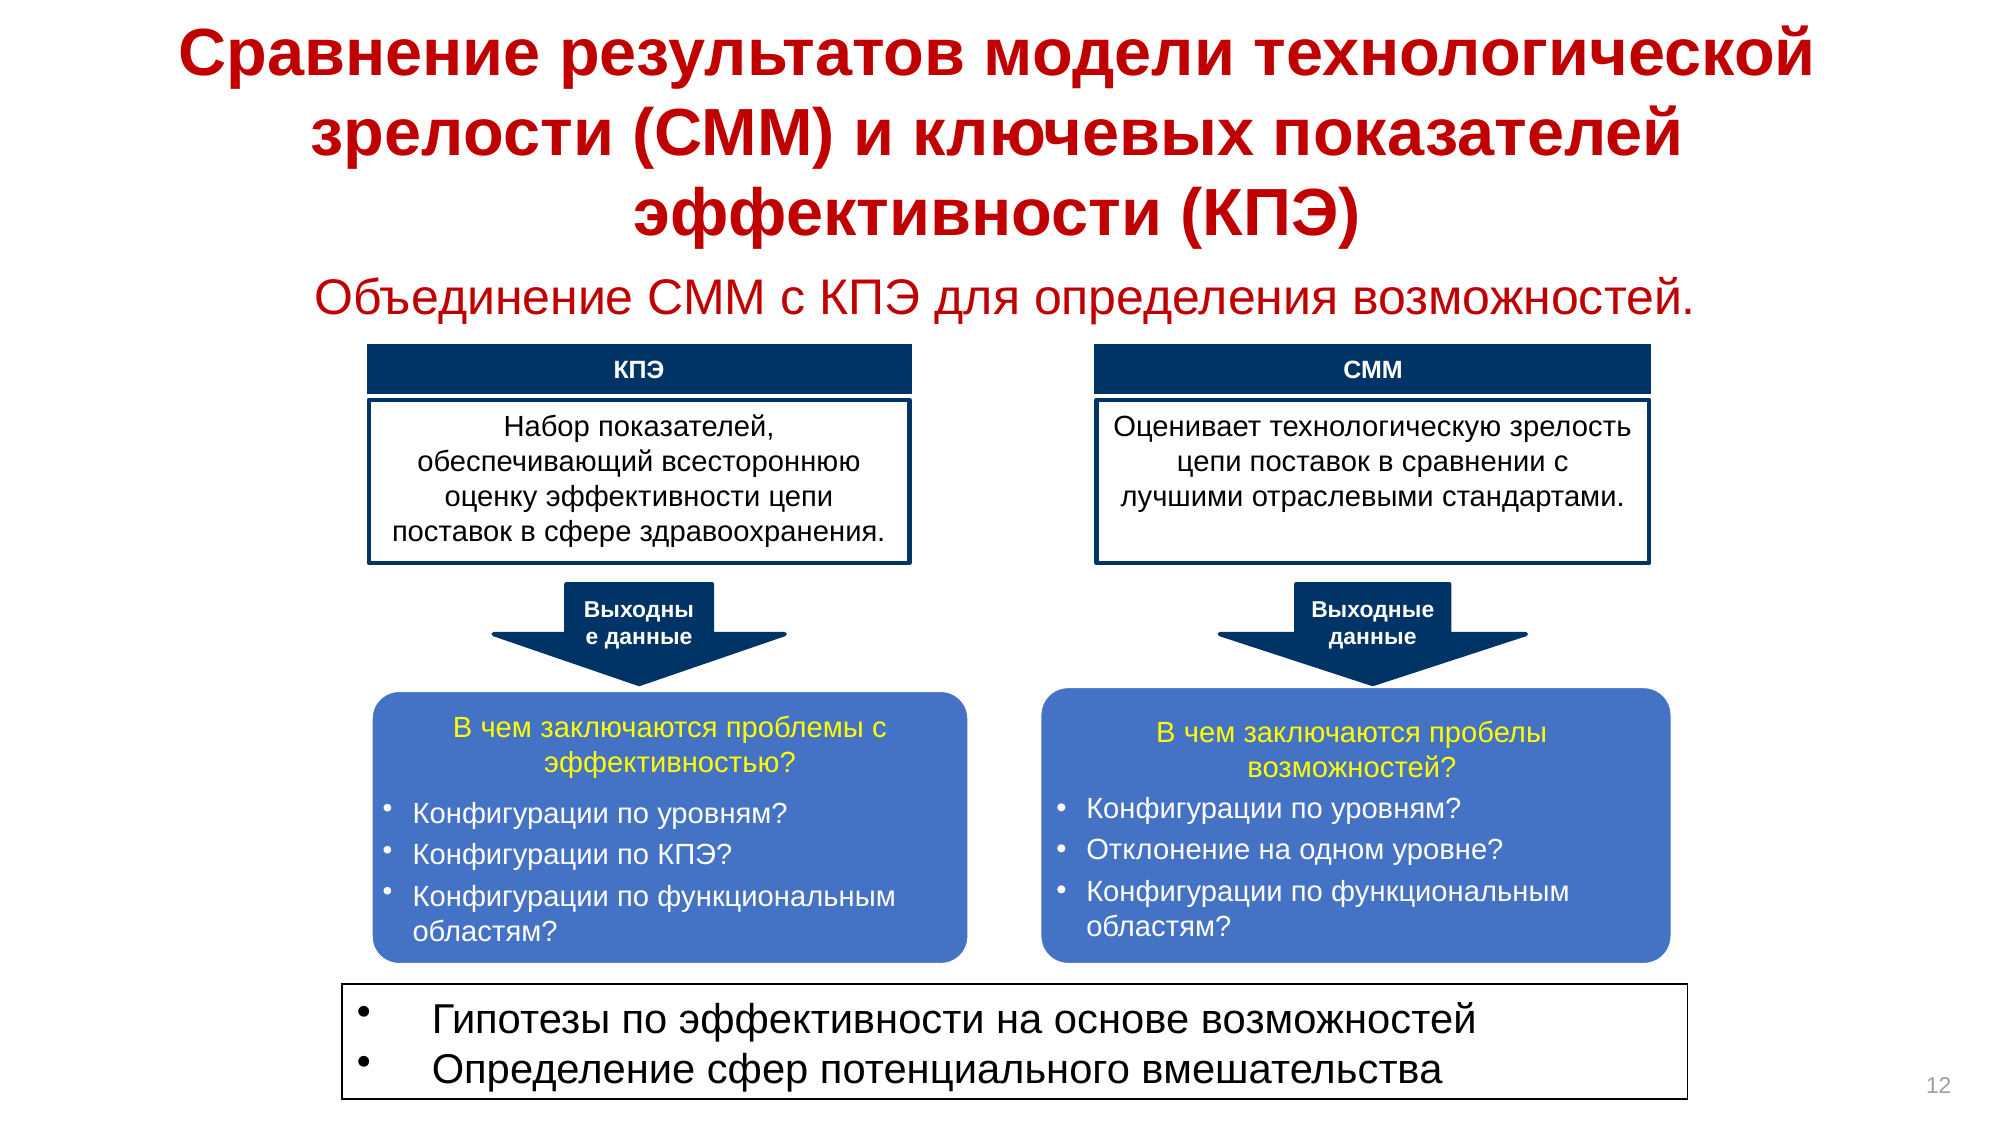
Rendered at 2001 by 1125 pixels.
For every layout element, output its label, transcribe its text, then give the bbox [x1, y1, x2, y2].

slide_number 12 [1500, 1069, 1967, 1100]
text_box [371, 691, 969, 964]
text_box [1040, 687, 1672, 964]
text_box Гипотезы по эффективности на основе возможностей Определение сфер потенциального вмешательства [342, 984, 1688, 1099]
text_box Сравнение результатов модели технологической зрелости (СММ) и ключевых показателей эффективности (КПЭ) [28, 1, 1967, 257]
list Объединение СММ с КПЭ для определения возможностей. [299, 257, 1713, 344]
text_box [368, 346, 910, 685]
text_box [1096, 346, 1650, 685]
